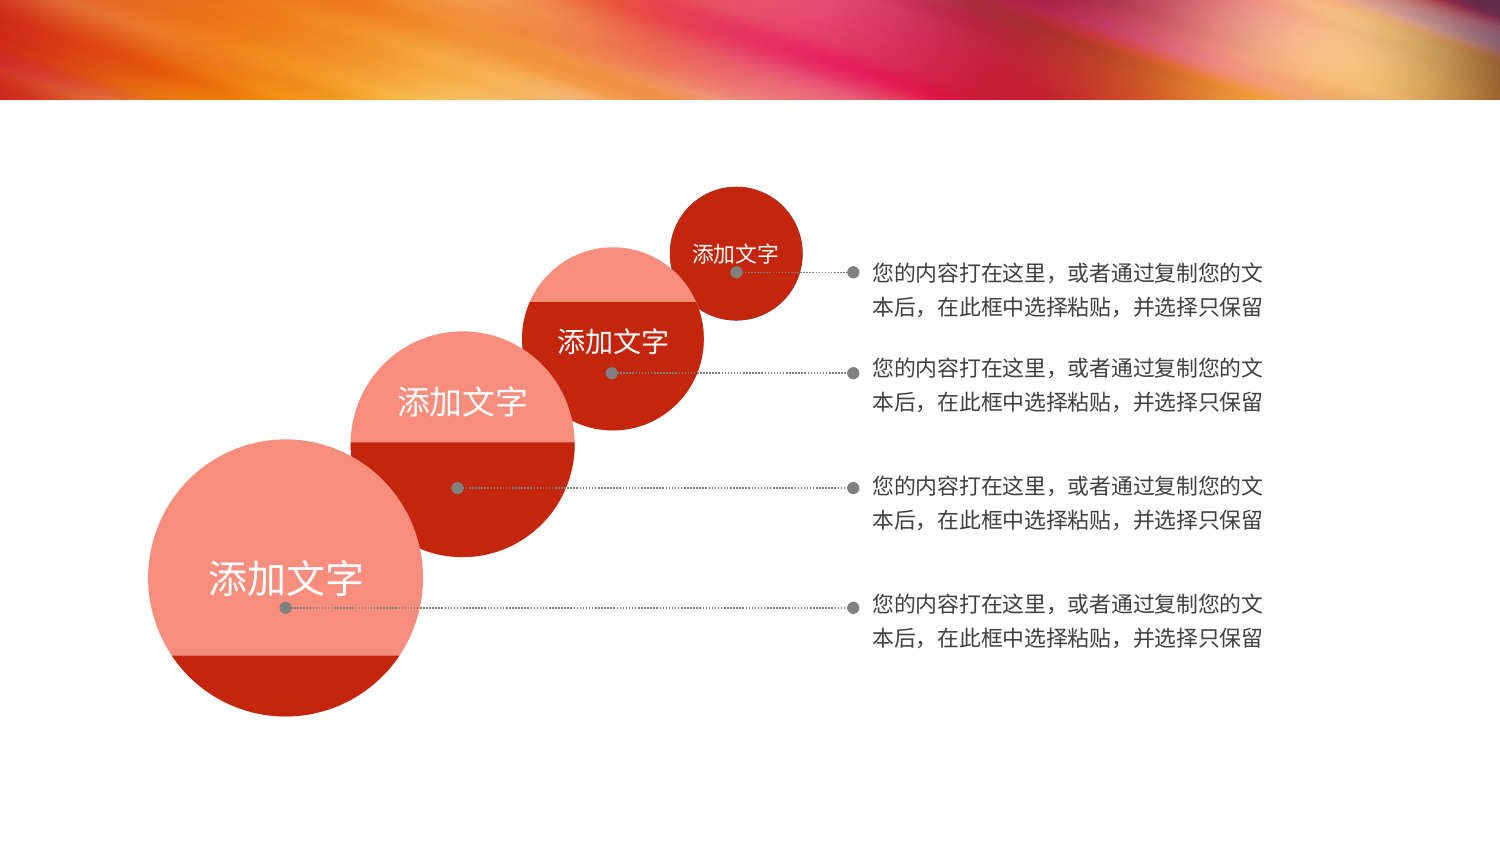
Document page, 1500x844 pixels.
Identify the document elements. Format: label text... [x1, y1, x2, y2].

text_box [350, 331, 575, 442]
text_box 您的内容打在这里，或者通过复制您的文本后，在此框中选择粘贴，并选择只保留 [862, 246, 1284, 325]
text_box [148, 439, 424, 655]
picture [0, 0, 1500, 100]
text_box 您的内容打在这里，或者通过复制您的文本后，在此框中选择粘贴，并选择只保留 [862, 459, 1284, 539]
text_box [669, 186, 803, 321]
text_box [171, 655, 400, 717]
text_box 添加文字 [547, 318, 680, 363]
text_box 您的内容打在这里，或者通过复制您的文本后，在此框中选择粘贴，并选择只保留 [862, 342, 1284, 421]
text_box 您的内容打在这里，或者通过复制您的文本后，在此框中选择粘贴，并选择只保留 [862, 577, 1284, 656]
text_box [350, 442, 575, 558]
text_box [529, 247, 697, 302]
text_box 添加文字 [198, 549, 375, 607]
text_box 添加文字 [387, 376, 539, 427]
text_box [522, 302, 704, 431]
text_box 添加文字 [682, 235, 790, 272]
